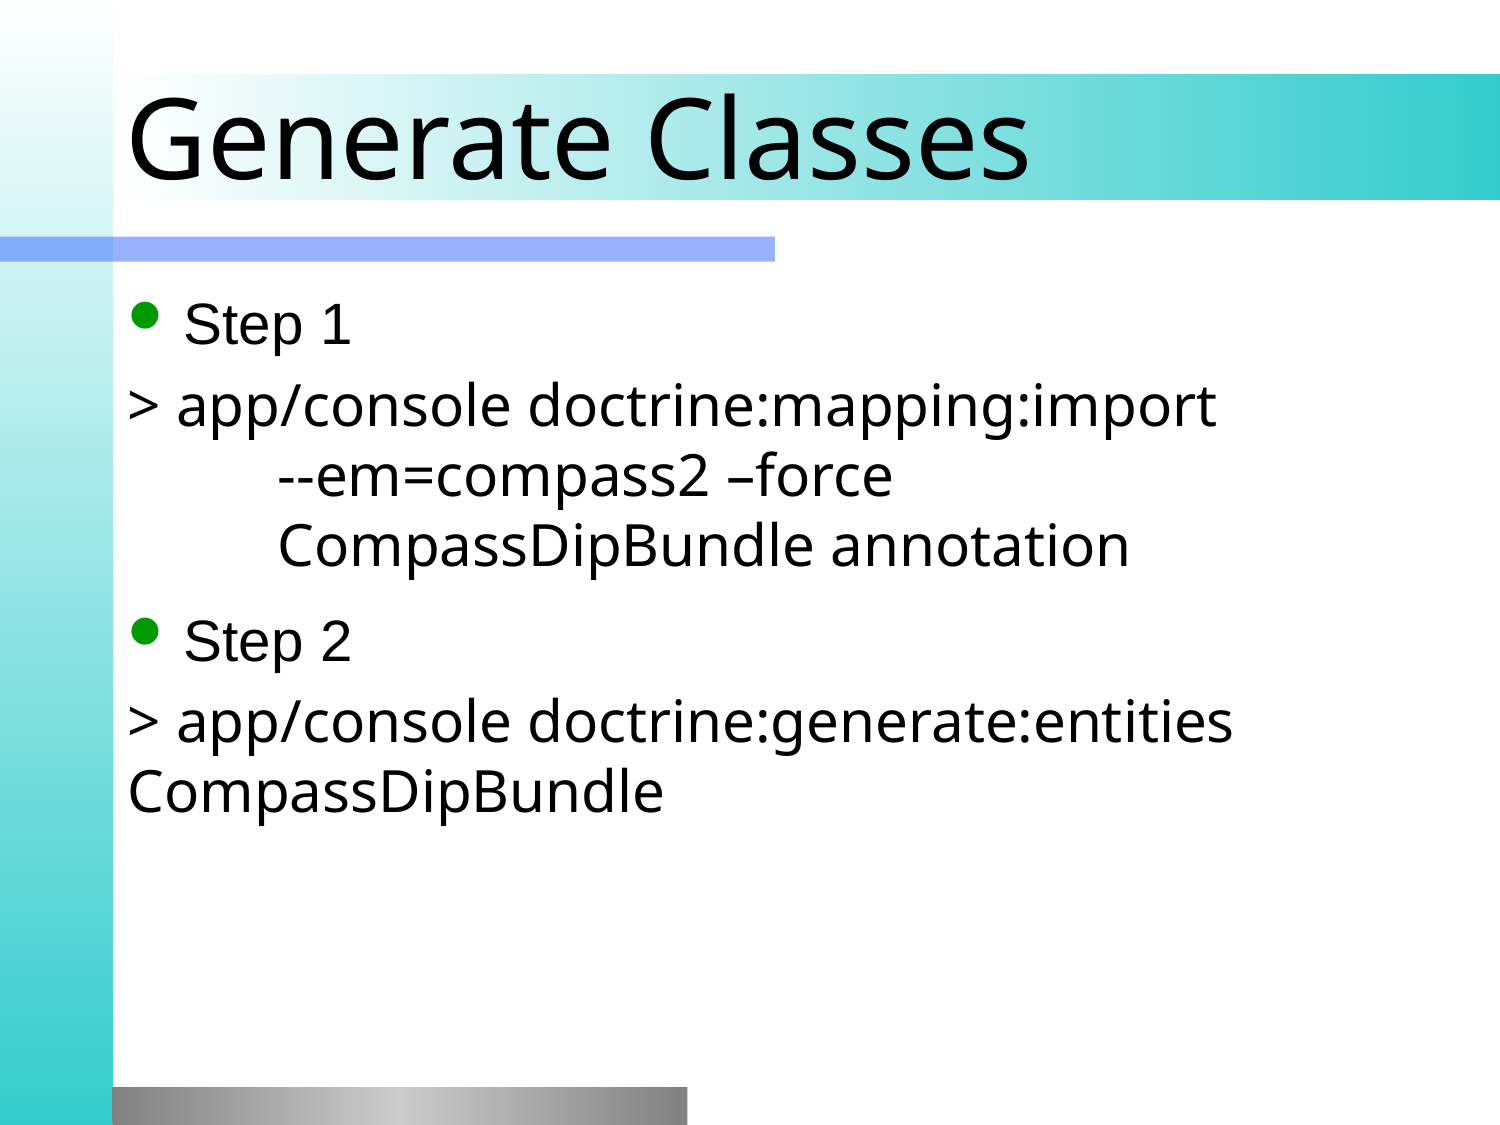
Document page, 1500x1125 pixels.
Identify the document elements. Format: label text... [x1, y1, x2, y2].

list Step 1 > app/console doctrine:mapping:import --em=compass2 –force CompassDipBundle annotation Step 2 > app/console doctrine:generate:entities CompassDipBundle [112, 278, 1388, 1073]
title Generate Classes [110, 40, 1386, 229]
